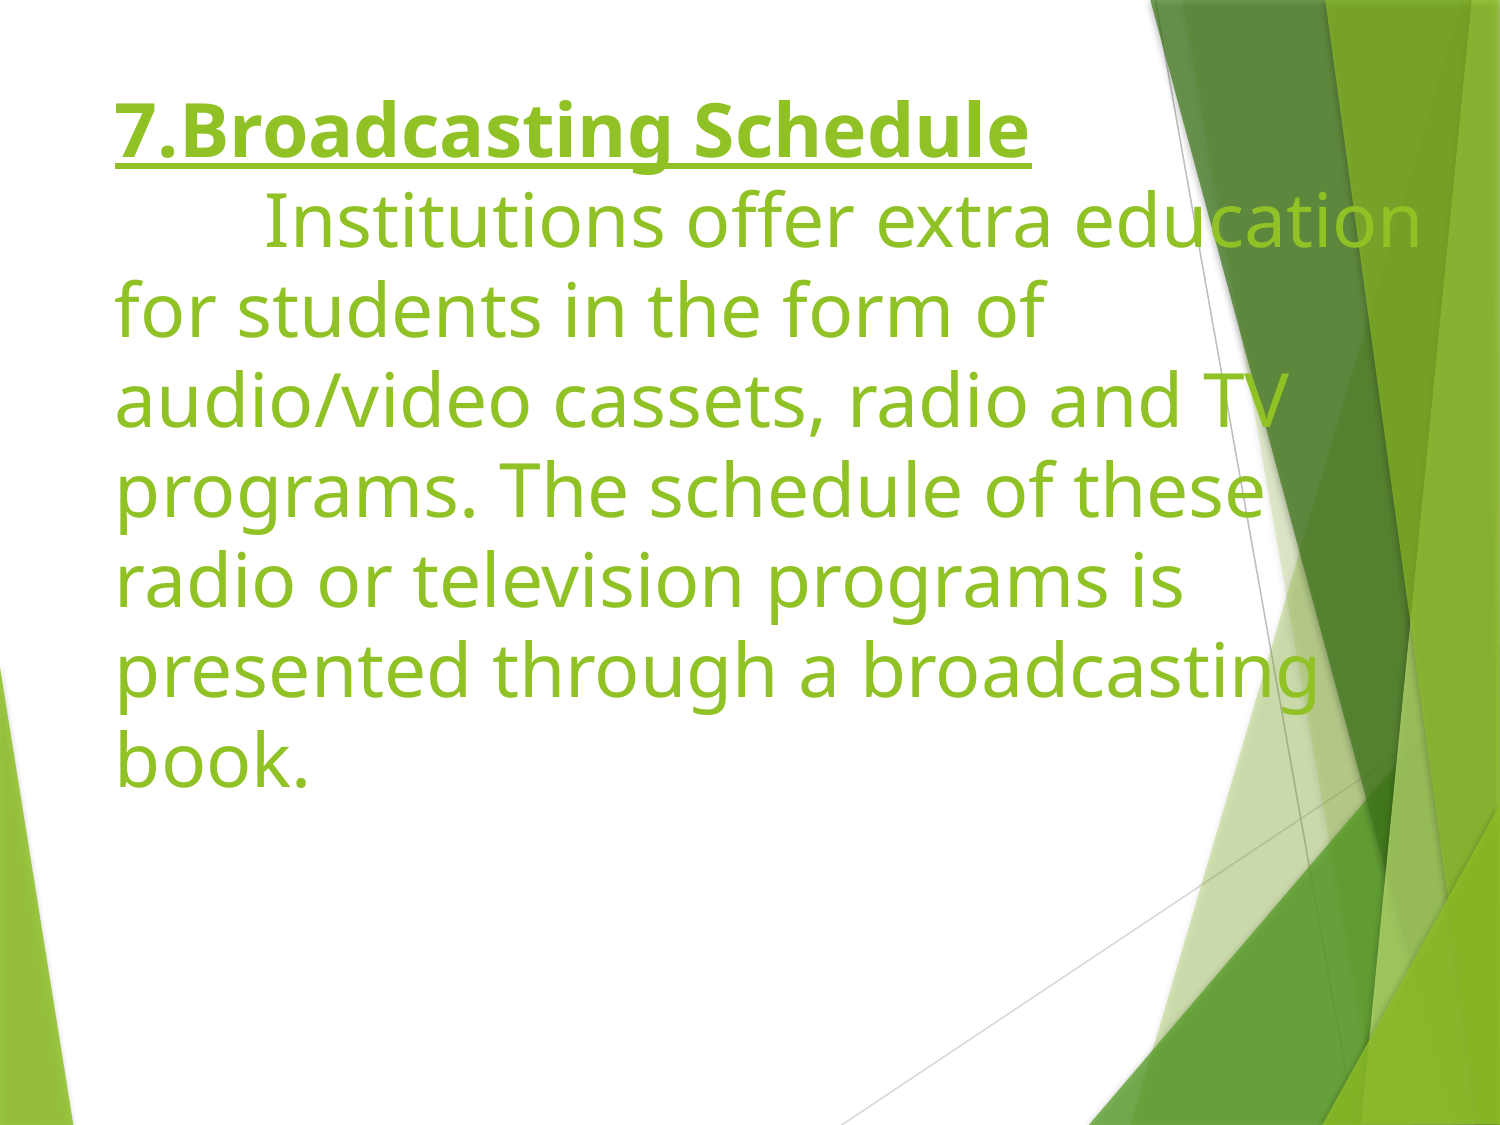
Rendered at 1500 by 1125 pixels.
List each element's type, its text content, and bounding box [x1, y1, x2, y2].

title 7.Broadcasting Schedule Institutions offer extra education for students in the form of audio/video cassets, radio and TV programs. The schedule of these radio or television programs is presented through a broadcasting book. [99, 75, 1450, 1063]
